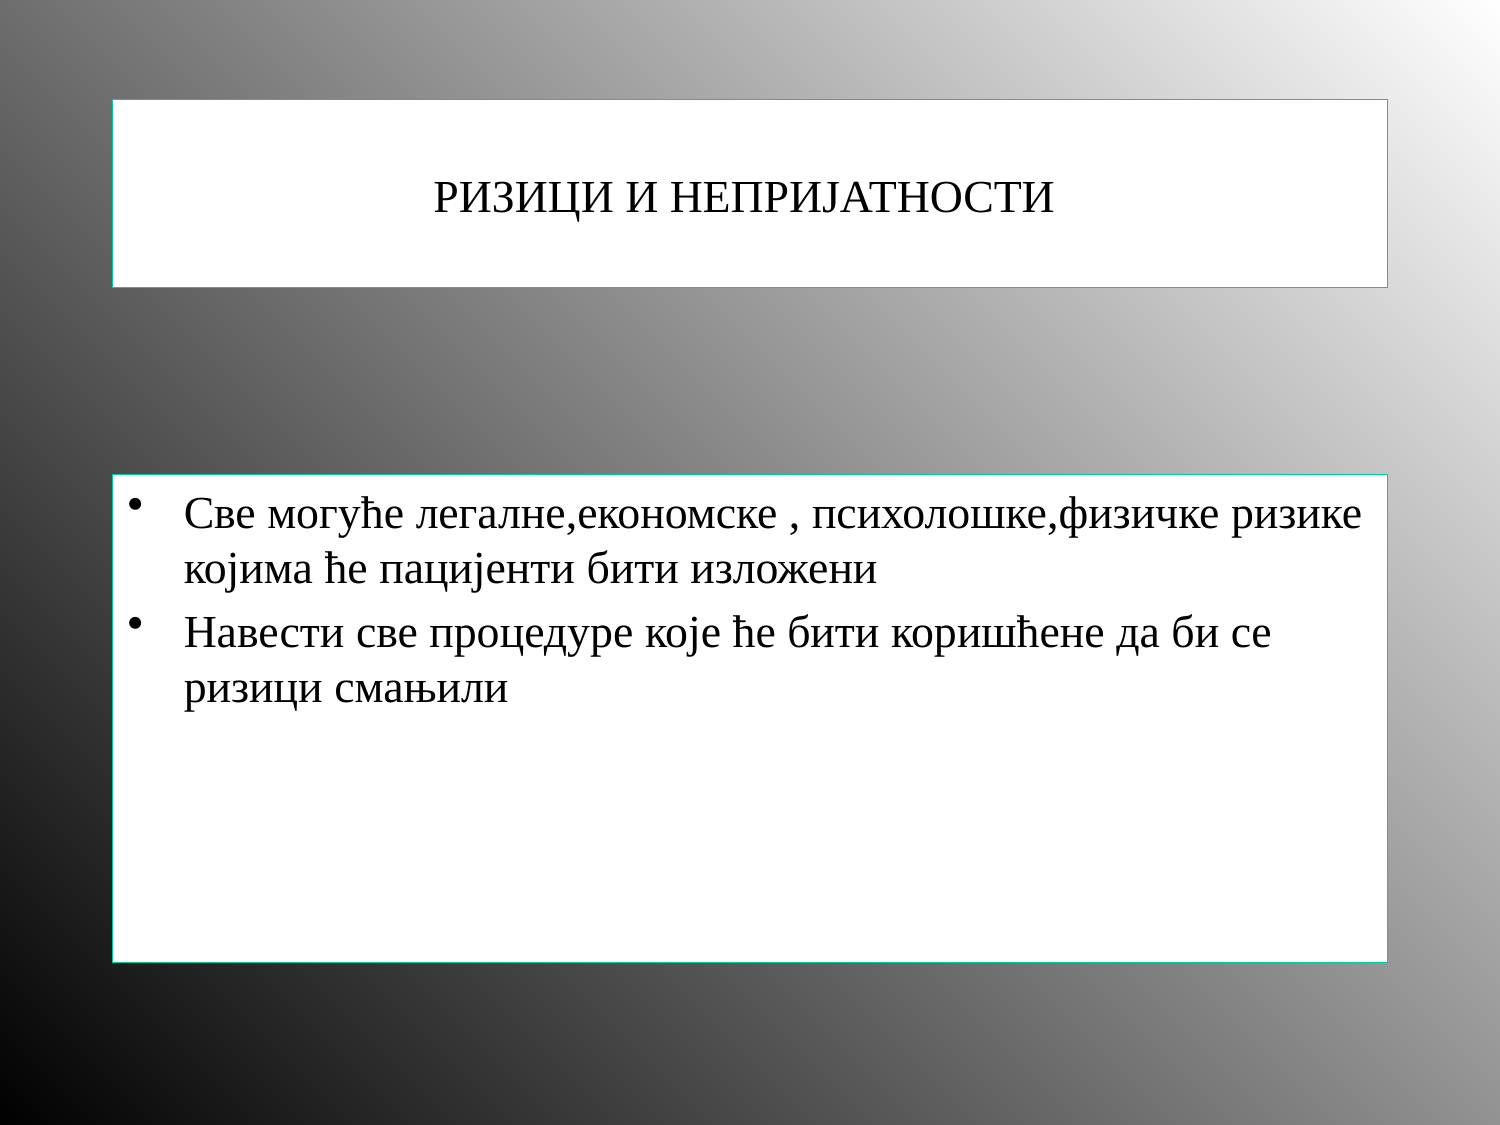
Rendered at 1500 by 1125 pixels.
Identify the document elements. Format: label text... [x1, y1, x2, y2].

list Све могуће легалне,економске , психолошке,физичке ризике којима ће пацијенти бити изложени Навести све процедуре које ће бити коришћене да би се ризици смањили [112, 474, 1388, 963]
title РИЗИЦИ И НЕПРИЈАТНОСТИ [112, 99, 1388, 288]
